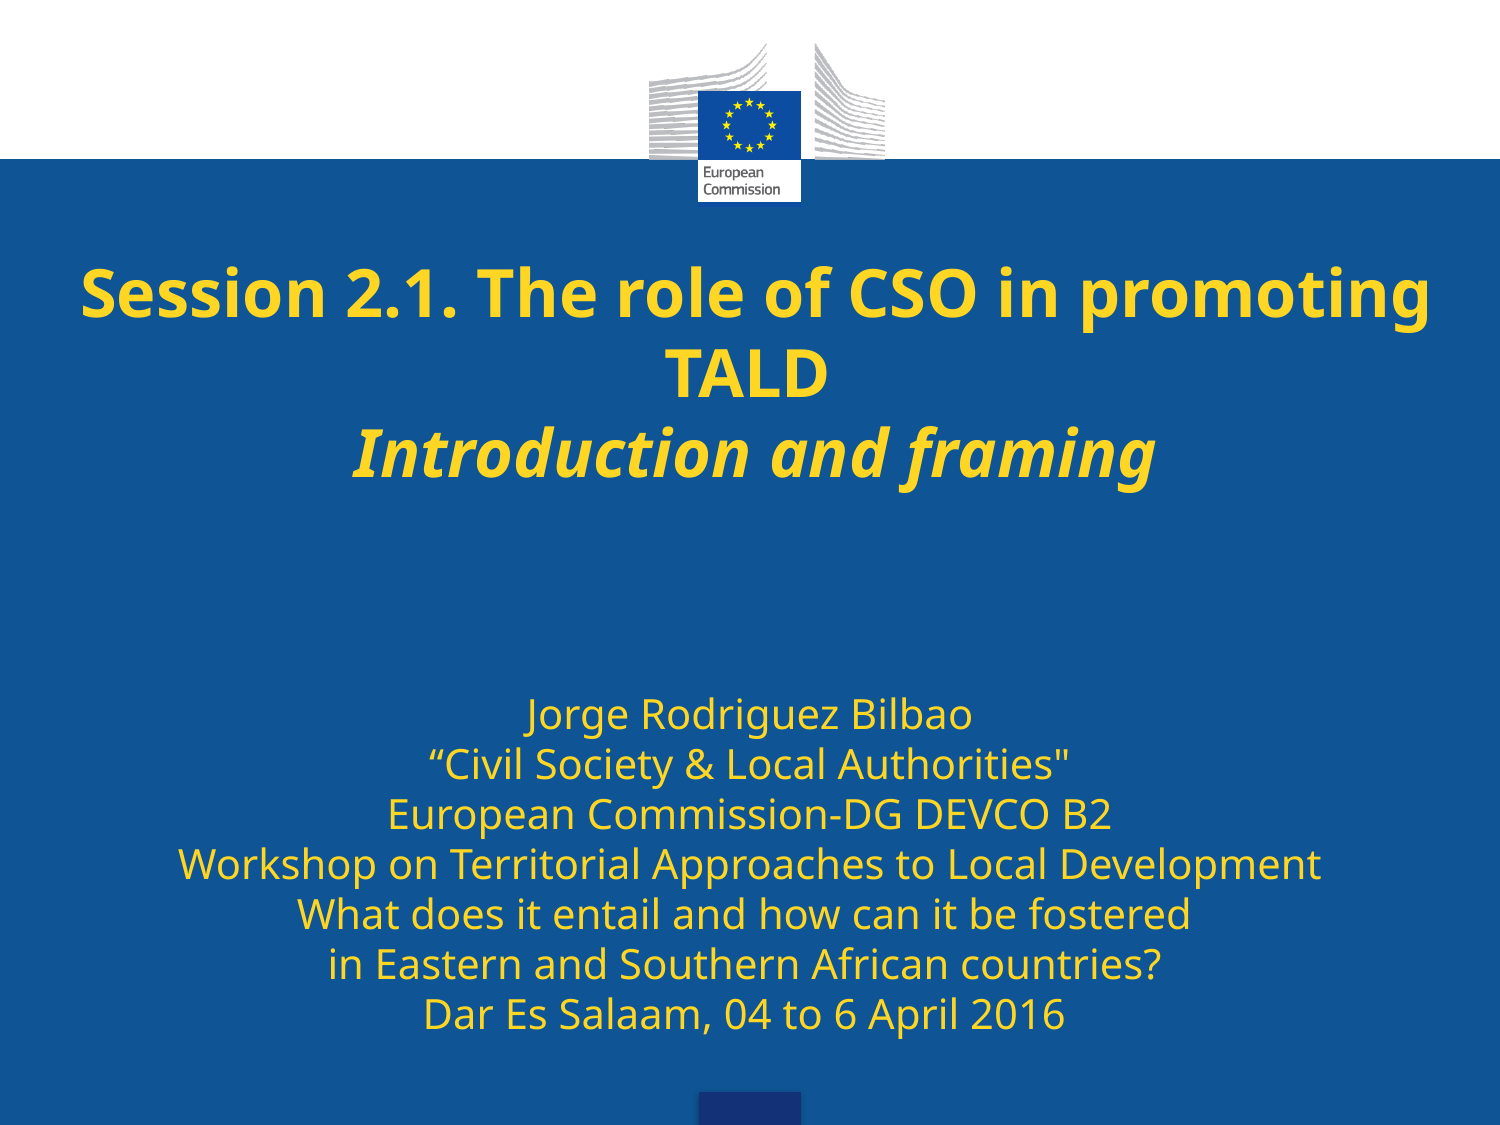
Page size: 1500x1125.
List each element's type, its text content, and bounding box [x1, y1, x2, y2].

title Session 2.1. The role of CSO in promoting TALD Introduction and framing [29, 196, 1484, 386]
text_box Jorge Rodriguez Bilbao “Civil Society & Local Authorities" European Commission-DG DEVCO B2 Workshop on Territorial Approaches to Local Development What does it entail and how can it be fostered in Eastern and Southern African countries? Dar Es Salaam, 04 to 6 April 2016 [76, 680, 1424, 1125]
